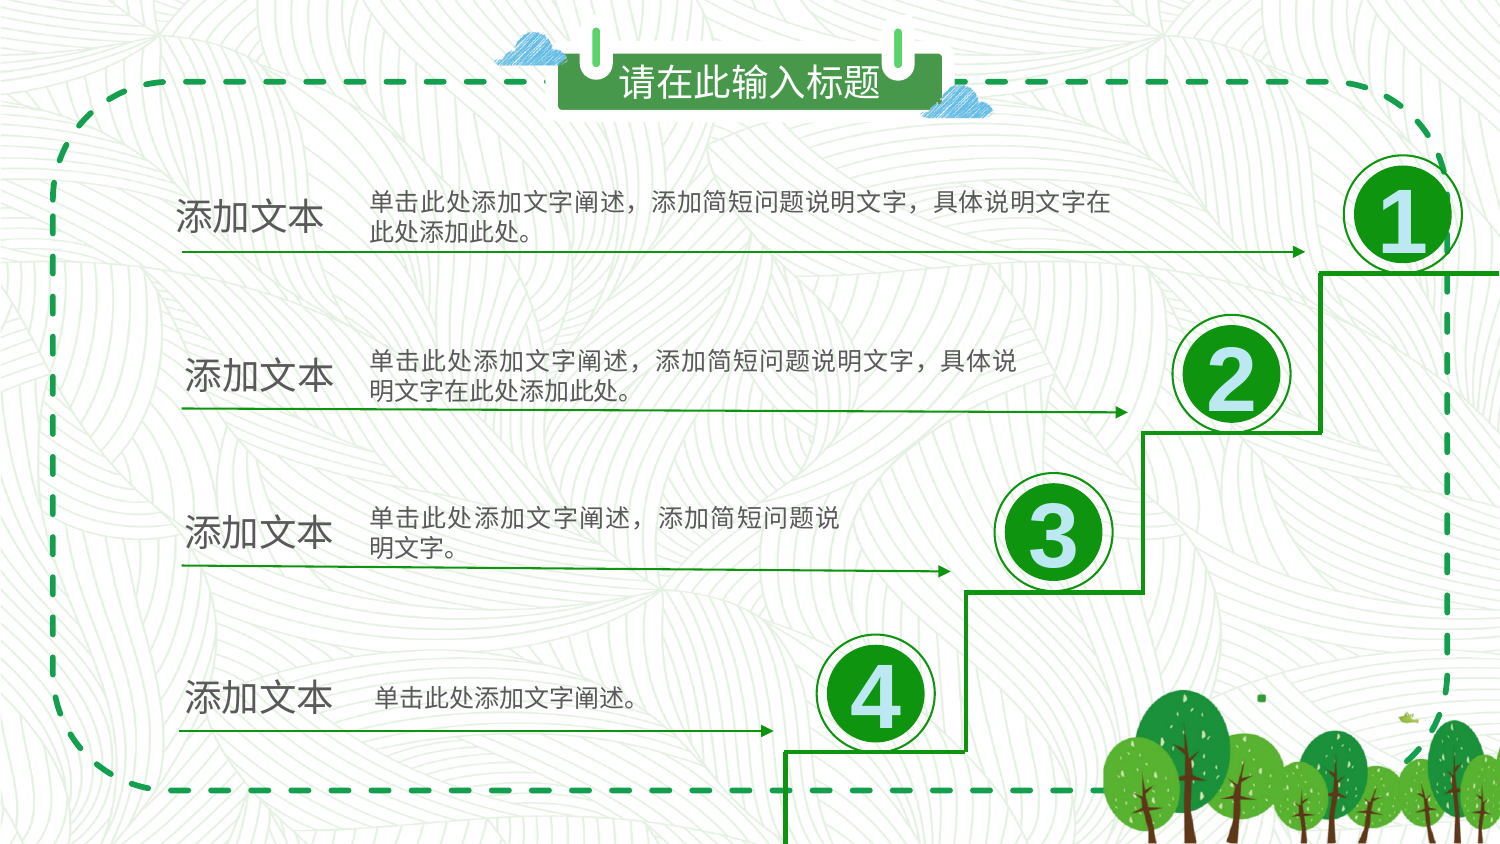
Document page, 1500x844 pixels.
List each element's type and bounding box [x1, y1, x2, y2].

text_box [1172, 312, 1291, 439]
text_box [816, 629, 935, 756]
text_box [165, 495, 951, 572]
text_box [157, 178, 1306, 255]
picture [788, 274, 1500, 844]
text_box [165, 667, 774, 732]
text_box [994, 468, 1113, 595]
text_box [1343, 154, 1462, 282]
text_box [166, 338, 1128, 414]
picture [2, 1, 1500, 844]
